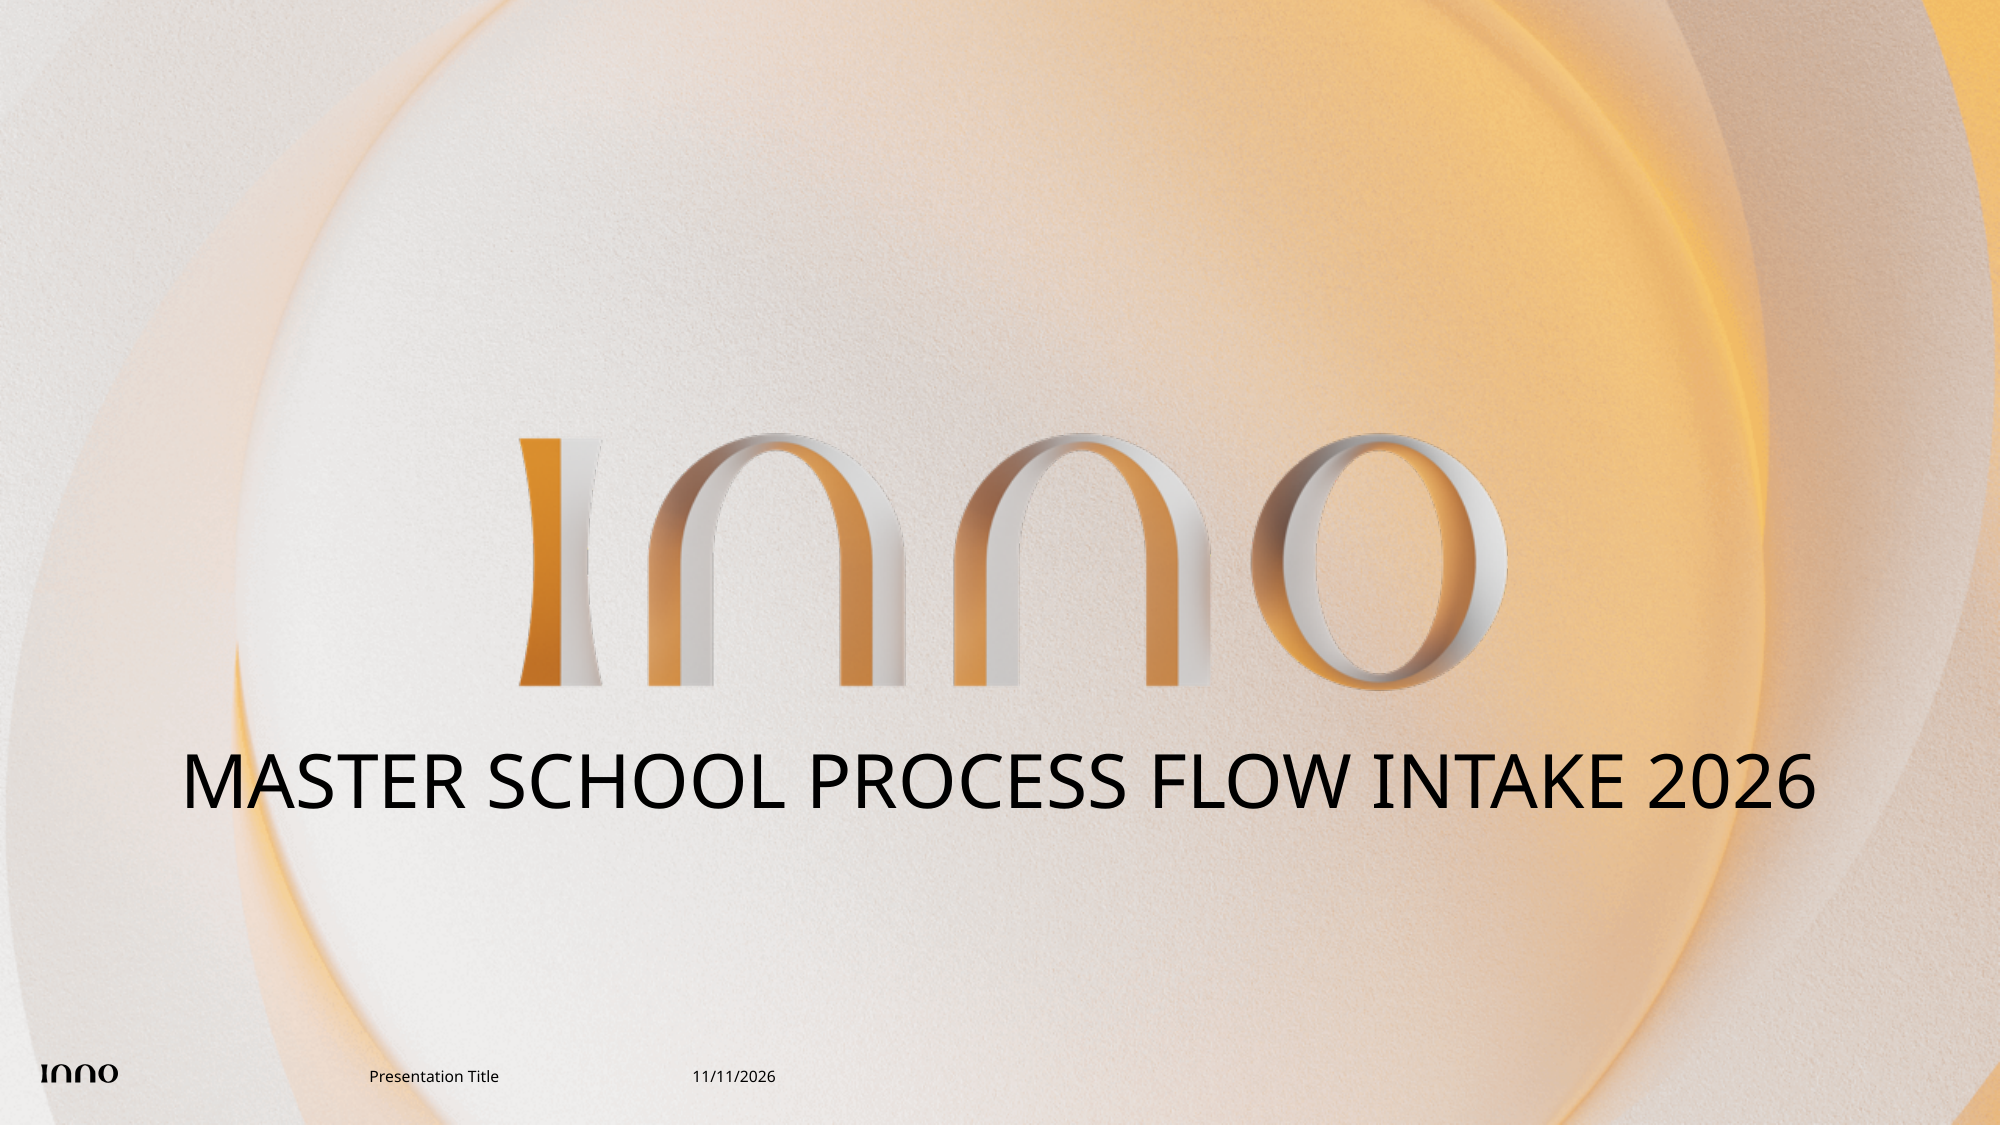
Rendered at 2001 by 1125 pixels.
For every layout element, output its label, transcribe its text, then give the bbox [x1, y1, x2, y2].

title Master School process flow intake 2026 [41, 743, 1959, 826]
picture [0, 0, 2000, 1125]
footer Presentation Title [369, 1066, 662, 1090]
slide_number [692, 1066, 1143, 1090]
